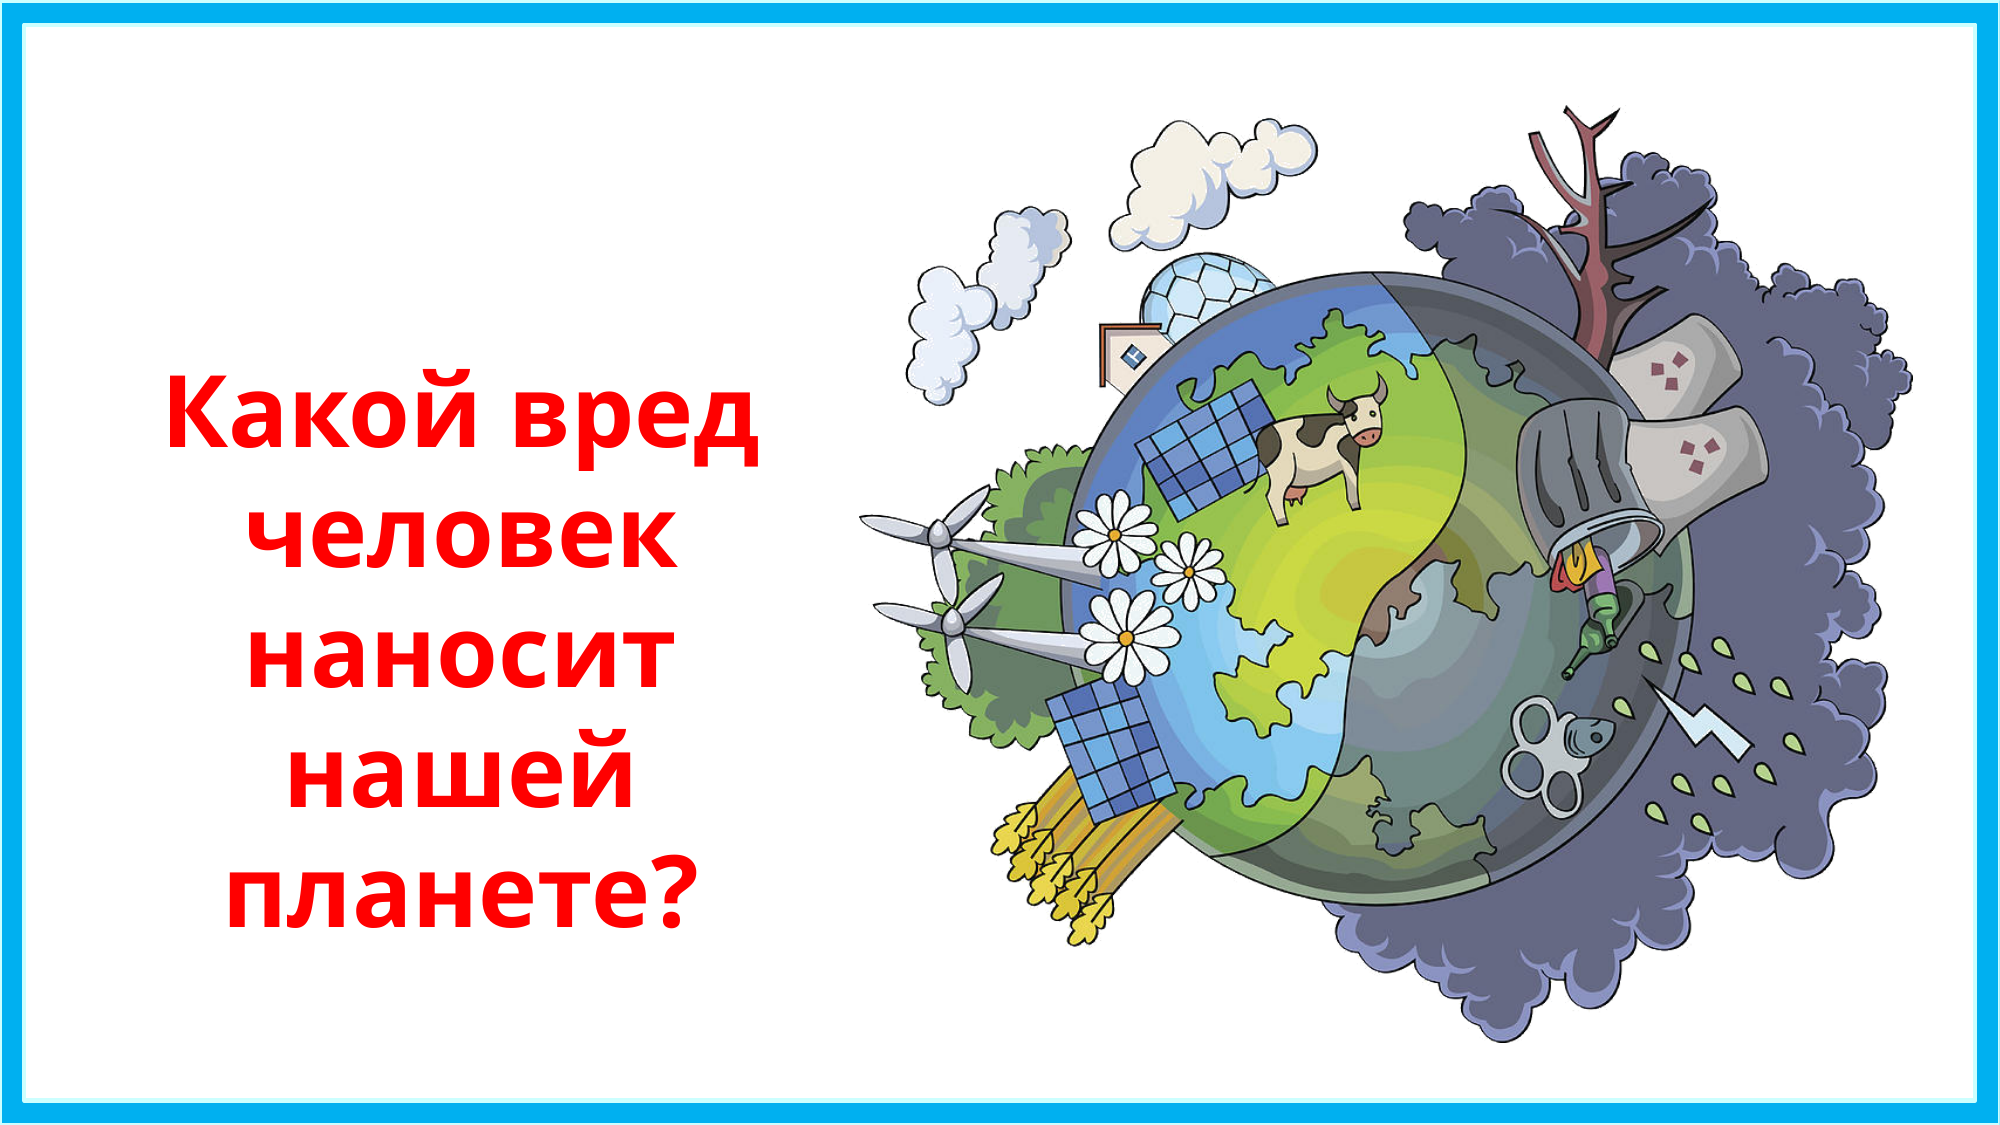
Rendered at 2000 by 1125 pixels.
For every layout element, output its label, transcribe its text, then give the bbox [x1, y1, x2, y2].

text_box Какой вред человек наносит нашей планете? [50, 339, 853, 955]
picture [858, 105, 1913, 1044]
